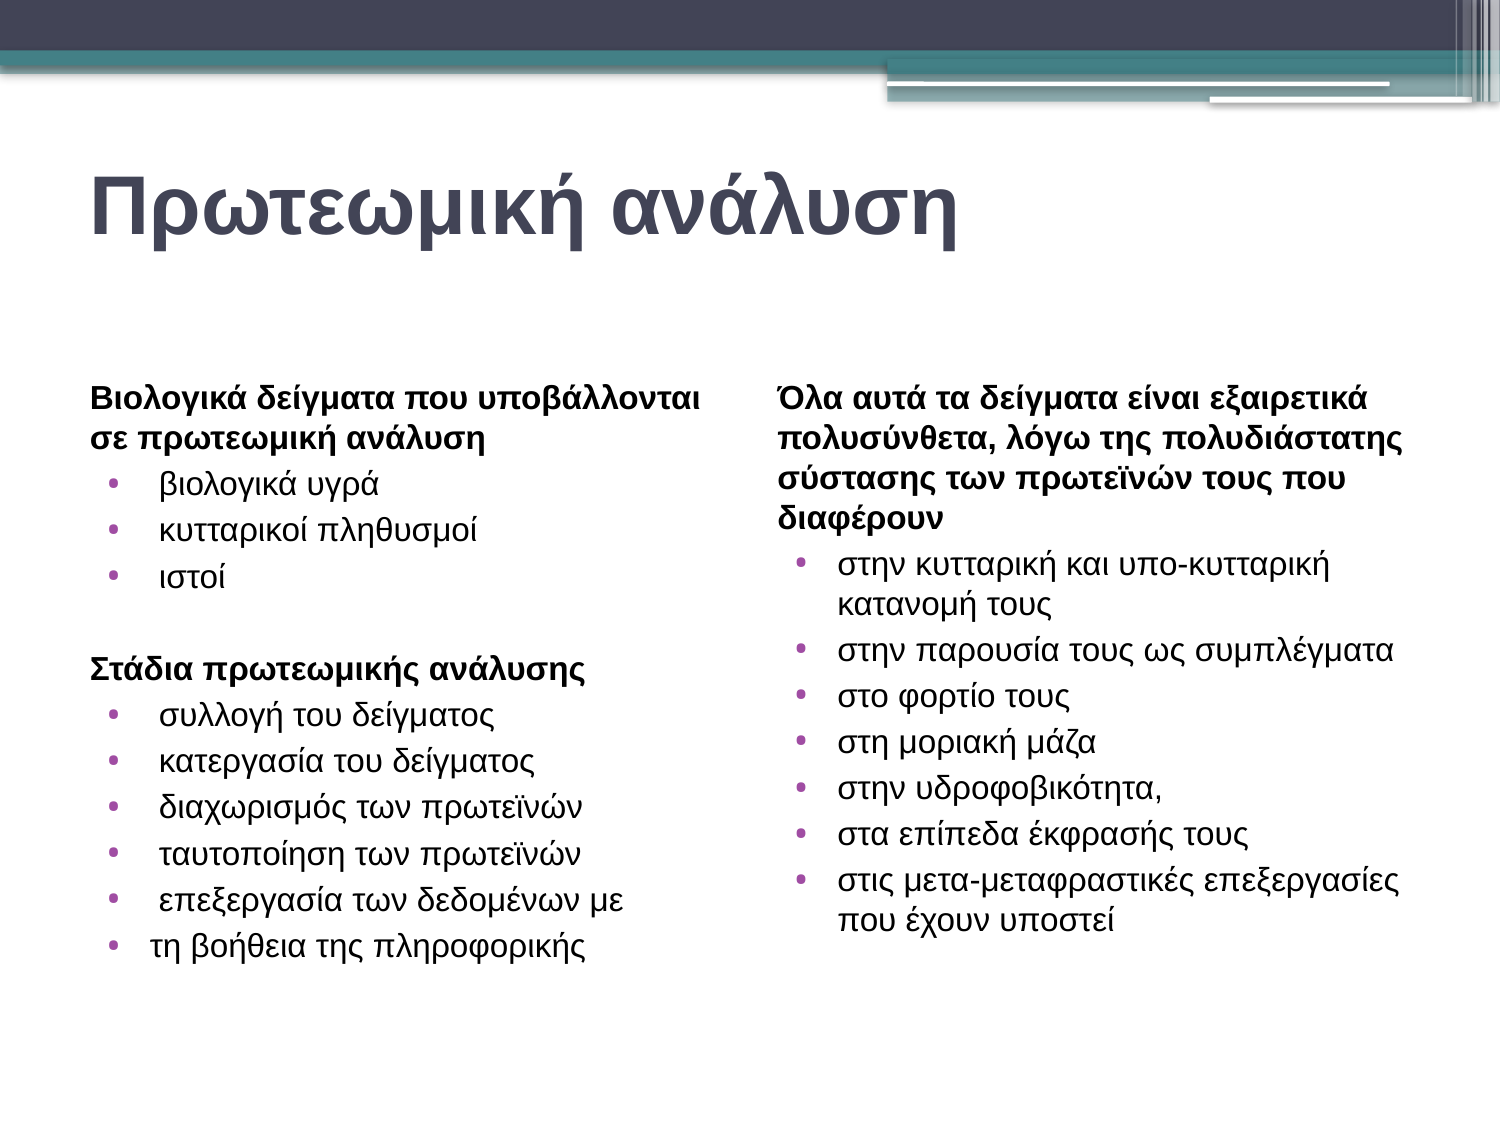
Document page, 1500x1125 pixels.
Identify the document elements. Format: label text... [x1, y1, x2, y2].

title Πρωτεωμική ανάλυση [75, 113, 1425, 289]
list Όλα αυτά τα δείγματα είναι εξαιρετικά πολυσύνθετα, λόγω της πολυδιάστατης σύστασης των πρωτεϊνών τους που διαφέρουν στην κυτταρική και υπο-κυτταρική κατανομή τους στην παρουσία τους ως συμπλέγματα στο φορτίο τους στη μοριακή μάζα στην υδροφοβικότητα, στα επίπεδα έκφρασής τους στις μετα-μεταφραστικές επεξεργασίες που έχουν υποστεί [762, 368, 1425, 1112]
list Βιολογικά δείγματα που υποβάλλονται σε πρωτεωμική ανάλυση βιολογικά υγρά κυτταρικοί πληθυσμοί ιστοί Στάδια πρωτεωμικής ανάλυσης συλλογή του δείγματος κατεργασία του δείγματος διαχωρισμός των πρωτεϊνών ταυτοποίηση των πρωτεϊνών επεξεργασία των δεδομένων με τη βοήθεια της πληροφορικής [75, 368, 738, 1112]
